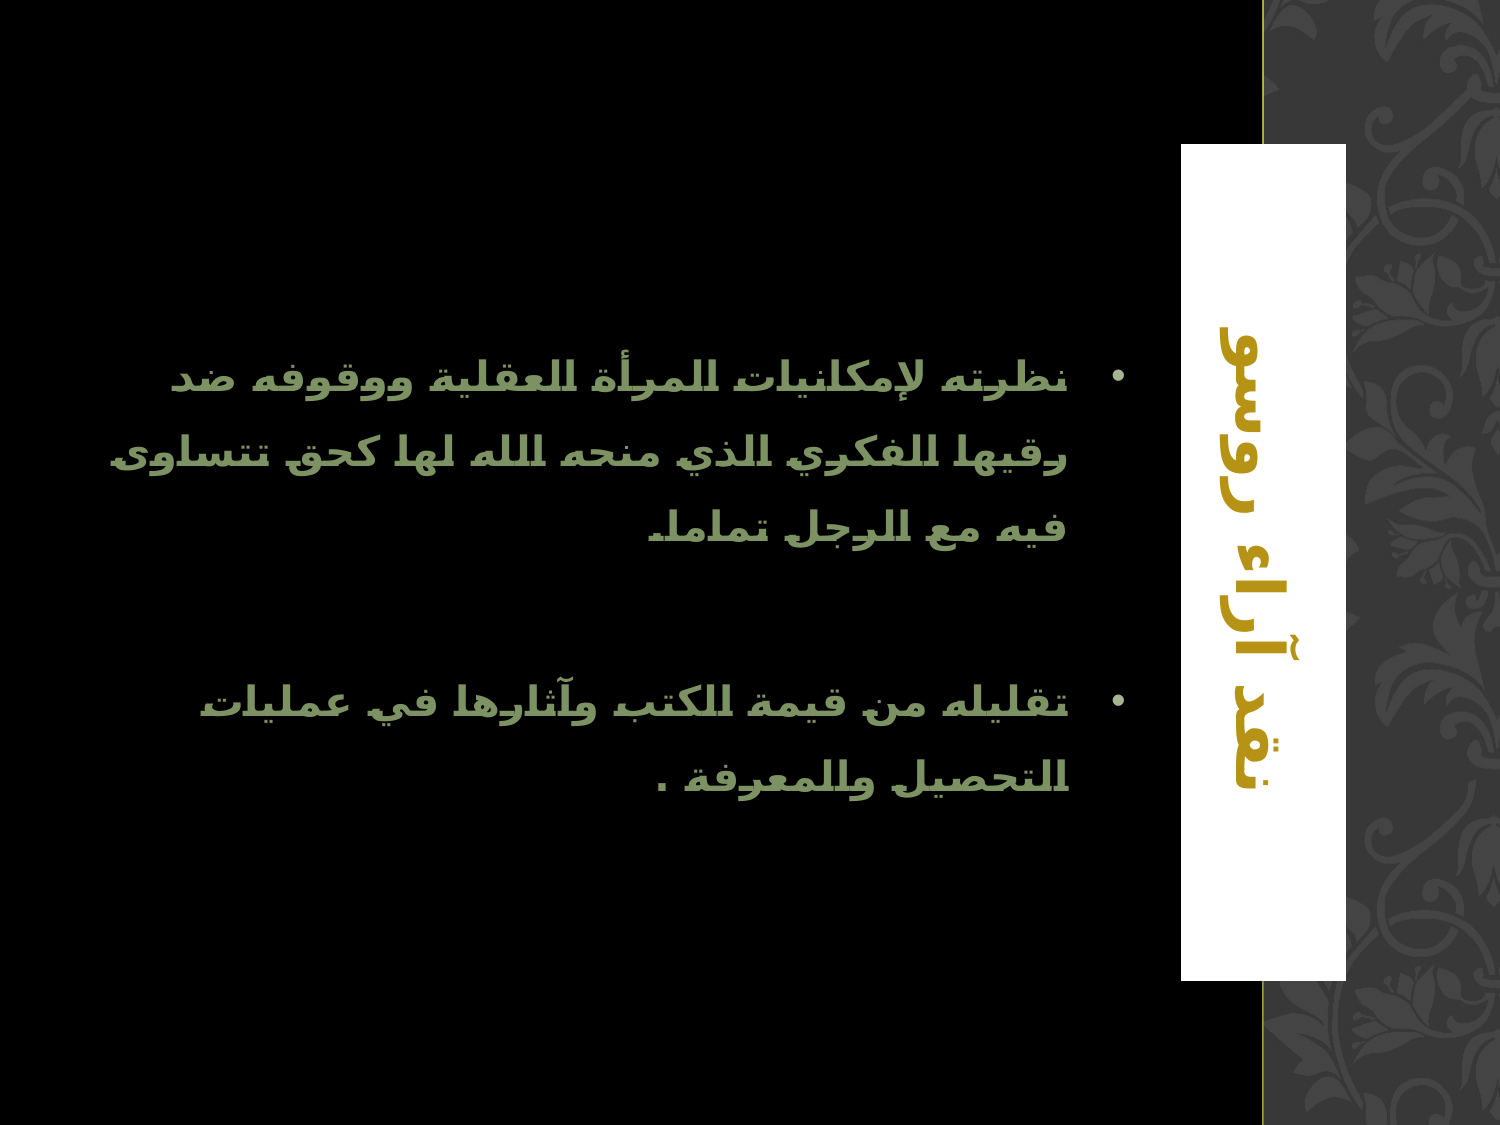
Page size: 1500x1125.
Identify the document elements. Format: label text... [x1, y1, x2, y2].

list نظرته لإمكانيات المرأة العقلية ووقوفه ضد رقيها الفكري الذي منحه الله لها كحق تتساوى فيه مع الرجل تماما. تقليله من قيمة الكتب وآثارها في عمليات التحصيل والمعرفة . [75, 149, 1163, 975]
title نقد آراء روسو [1181, 144, 1346, 981]
